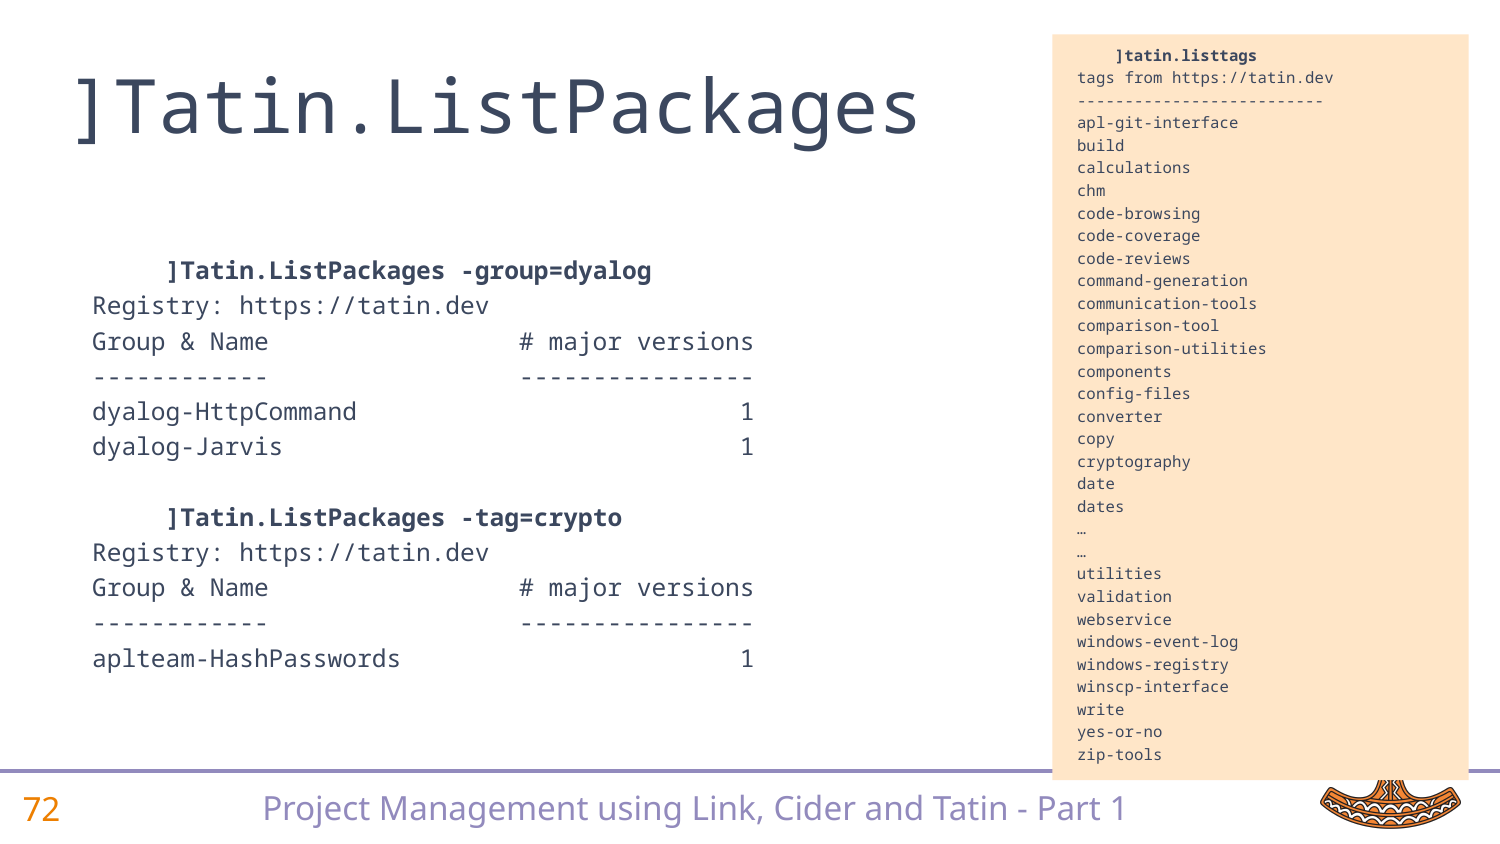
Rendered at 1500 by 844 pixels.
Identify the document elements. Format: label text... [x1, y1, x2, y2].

title ]Tatin.ListPackages [53, 43, 1203, 157]
list ]Tatin.ListPackages -group=dyalog Registry: https://tatin.dev Group & Name # major versions ------------ ---------------- dyalog-HttpCommand 1 dyalog-Jarvis 1 ]Tatin.ListPackages -tag=crypto Registry: https://tatin.dev Group & Name # major versions ------------ ---------------- aplteam-HashPasswords 1 [62, 212, 962, 681]
picture [1320, 781, 1461, 829]
list ]tatin.listtags tags from https://tatin.dev -------------------------- apl-git-interface build calculations chm code-browsing code-coverage code-reviews command-generation communication-tools comparison-tool comparison-utilities components config-files converter copy cryptography date dates … … utilities validation webservice windows-event-log windows-registry winscp-interface write yes-or-no zip-tools [1052, 34, 1469, 781]
